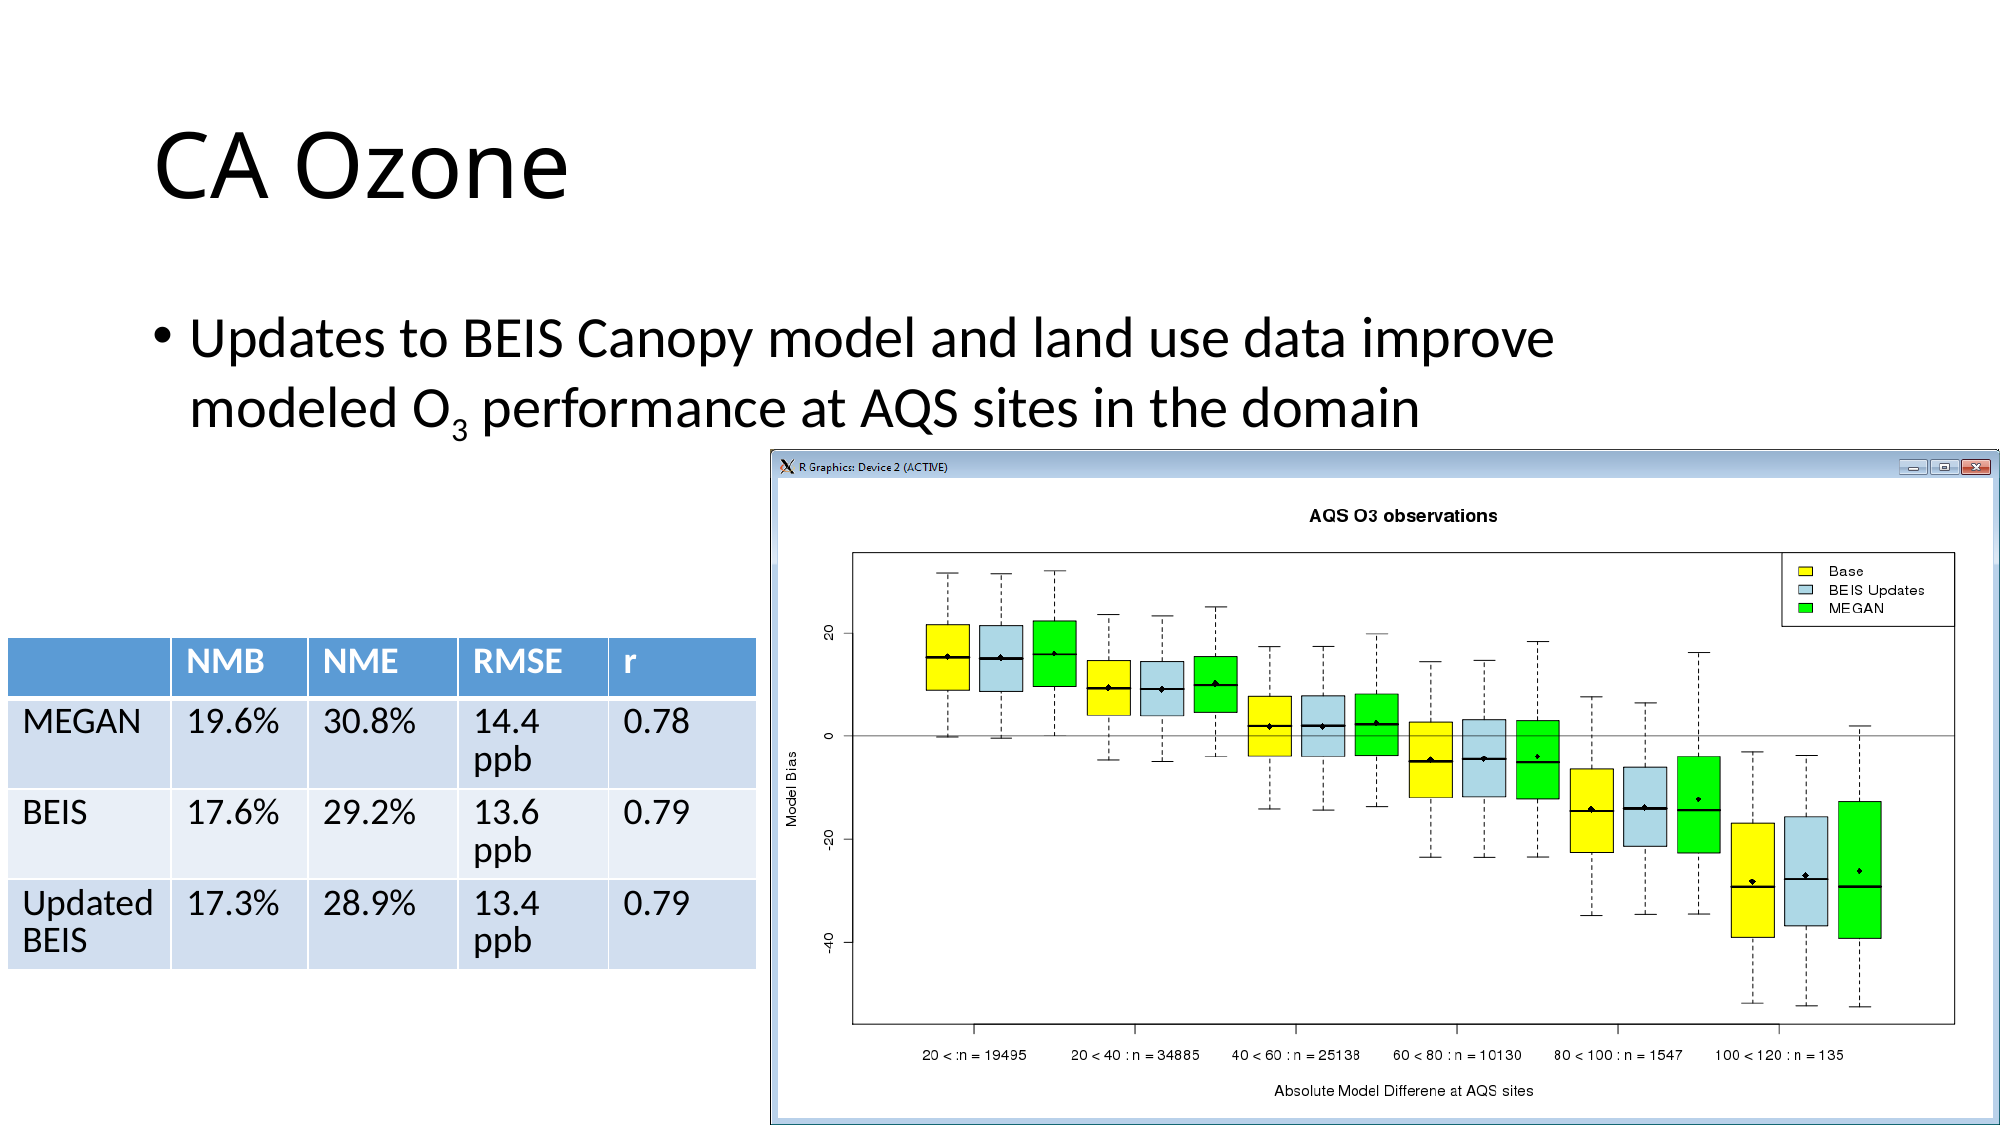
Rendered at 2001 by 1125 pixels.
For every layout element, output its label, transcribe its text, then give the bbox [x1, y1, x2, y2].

table_cell 17.3% [172, 880, 307, 969]
table_cell 28.9% [309, 880, 457, 969]
table_cell BEIS [8, 790, 170, 878]
table_cell 17.6% [172, 790, 307, 878]
table_header [8, 638, 170, 696]
table_cell 30.8% [309, 701, 457, 788]
table_cell 13.6 ppb [459, 790, 608, 878]
table_header NMB [172, 638, 307, 696]
table_cell 0.79 [609, 790, 756, 878]
table_cell MEGAN [8, 701, 170, 788]
title CA Ozone [137, 59, 1863, 278]
table_cell 29.2% [309, 790, 457, 878]
table_cell 14.4 ppb [459, 701, 608, 788]
table_header RMSE [459, 638, 608, 696]
table_cell 13.4 ppb [459, 880, 608, 969]
table_cell 0.78 [609, 701, 756, 788]
list Updates to BEIS Canopy model and land use data improve modeled O3 performance at AQS sites in the domain [137, 299, 1772, 1014]
picture [770, 449, 2000, 1125]
table_header r [609, 638, 756, 696]
table_cell 0.79 [609, 880, 756, 969]
table_header NME [309, 638, 457, 696]
table_cell Updated BEIS [8, 880, 170, 969]
table_cell 19.6% [172, 701, 307, 788]
